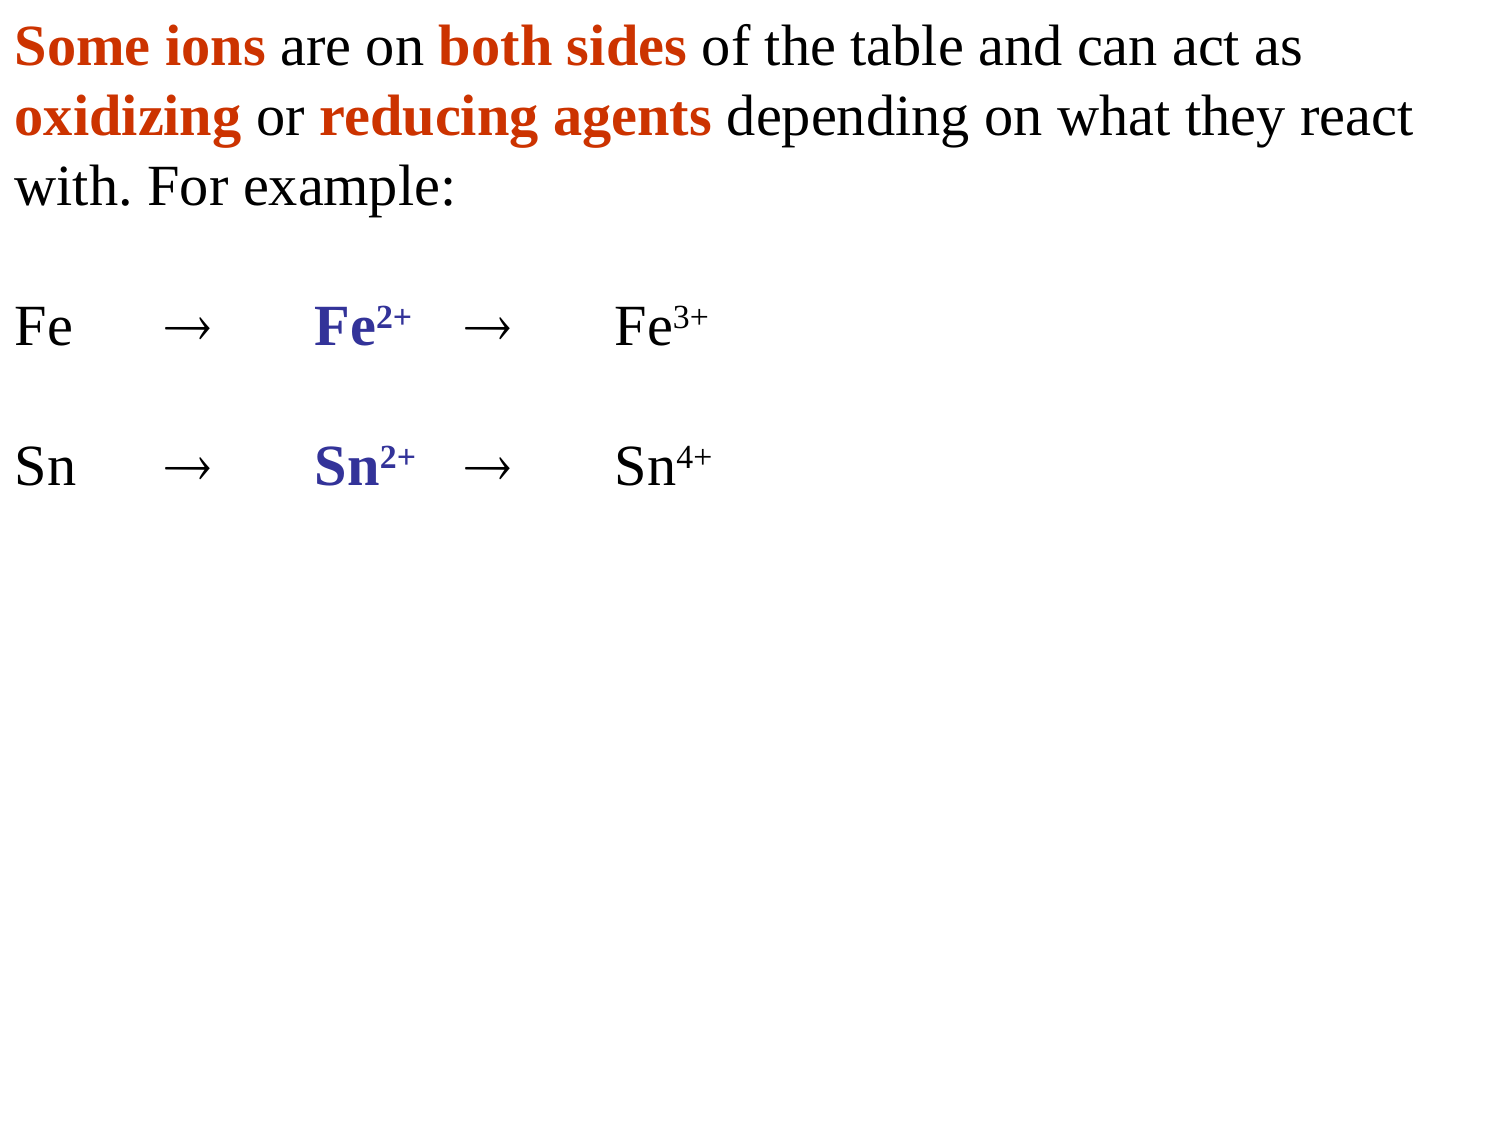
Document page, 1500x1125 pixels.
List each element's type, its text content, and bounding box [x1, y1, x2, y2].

text_box Some ions are on both sides of the table and can act as oxidizing or reducing agents depending on what they react with. For example: Fe  Fe2+  Fe3+ Sn  Sn2+  Sn4+ [0, 0, 1500, 575]
